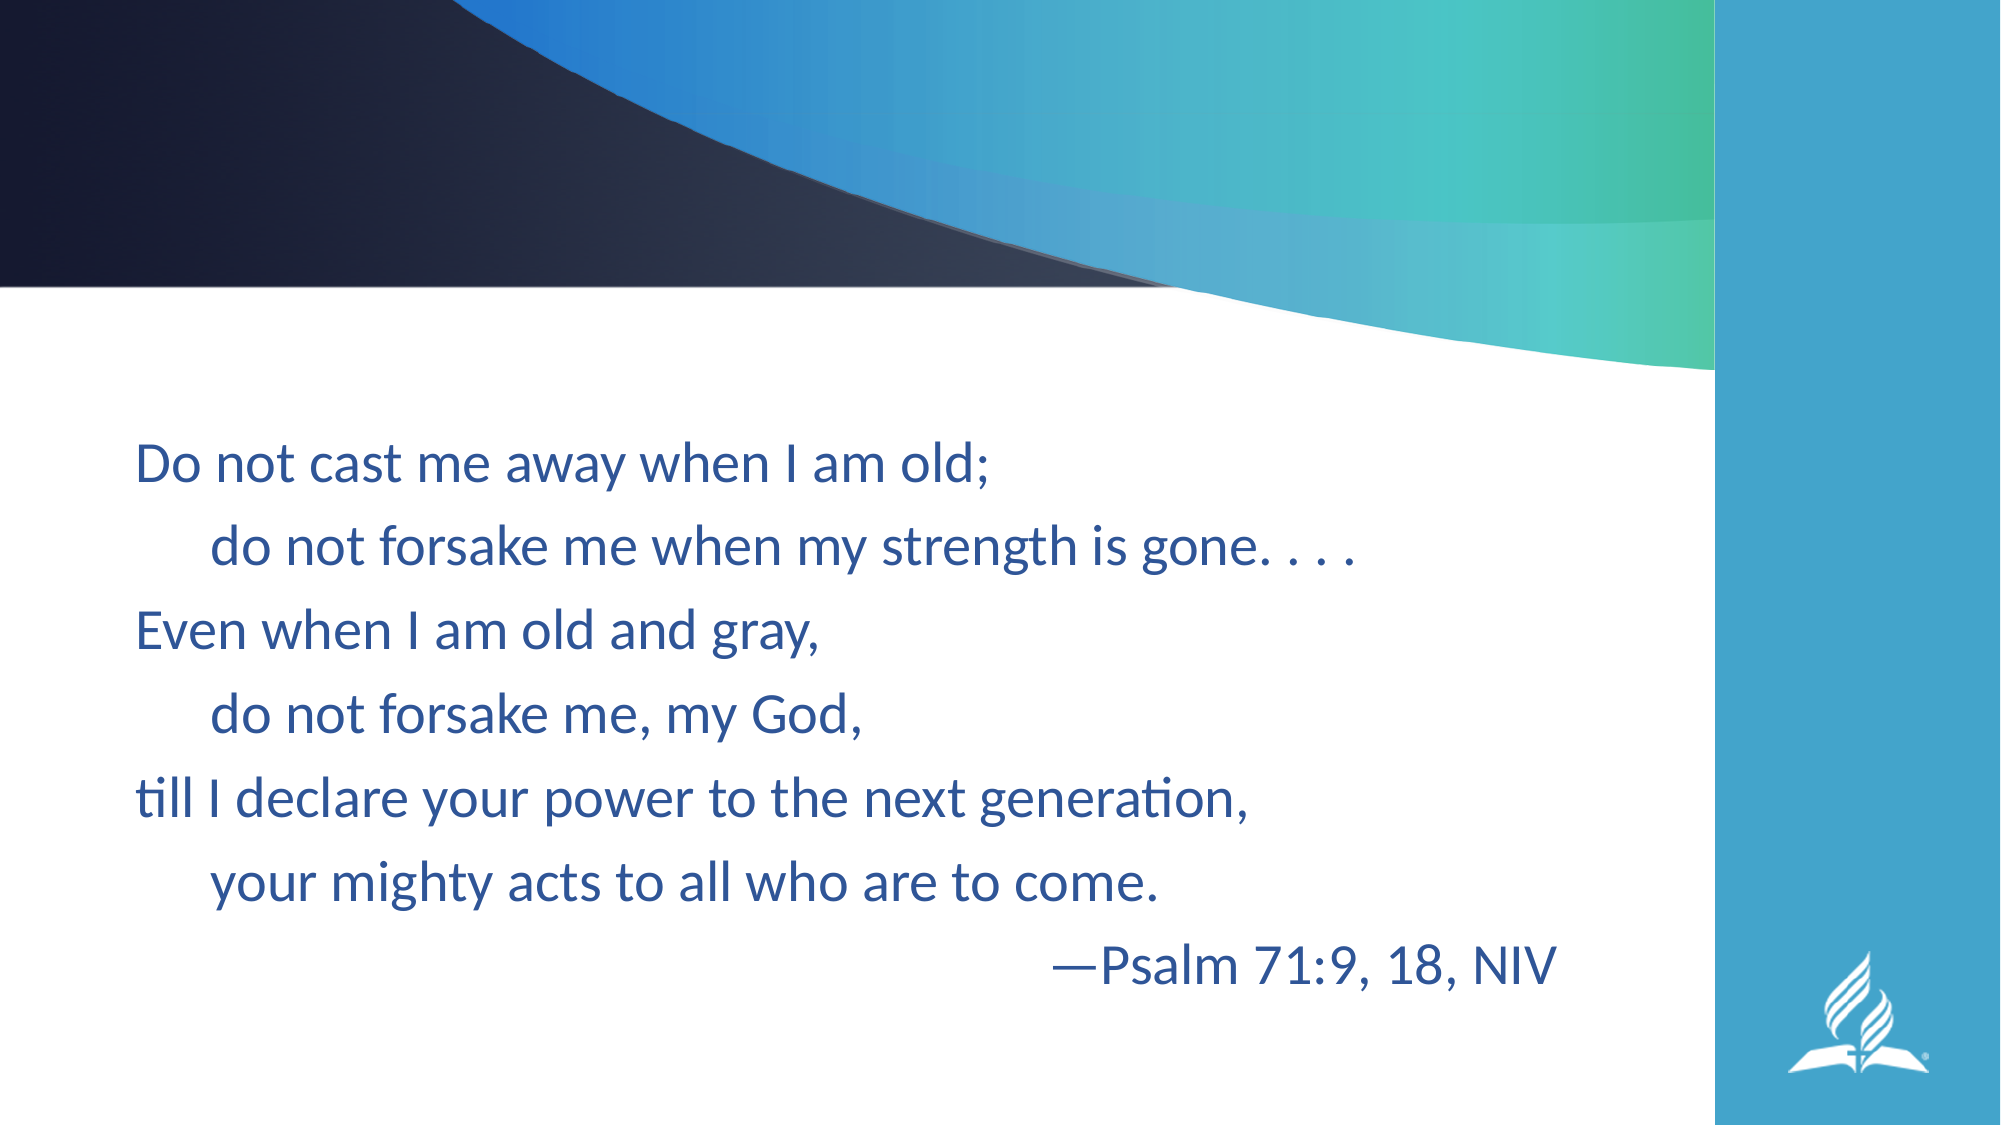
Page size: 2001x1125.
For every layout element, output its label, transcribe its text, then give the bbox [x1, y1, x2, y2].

list Do not cast me away when I am old; do not forsake me when my strength is gone. . . . Even when I am old and gray, do not forsake me, my God, till I declare your power to the next generation, your mighty acts to all who are to come. —Psalm 71:9, 18, NIV [43, 424, 1573, 1043]
picture [0, 0, 2001, 1125]
